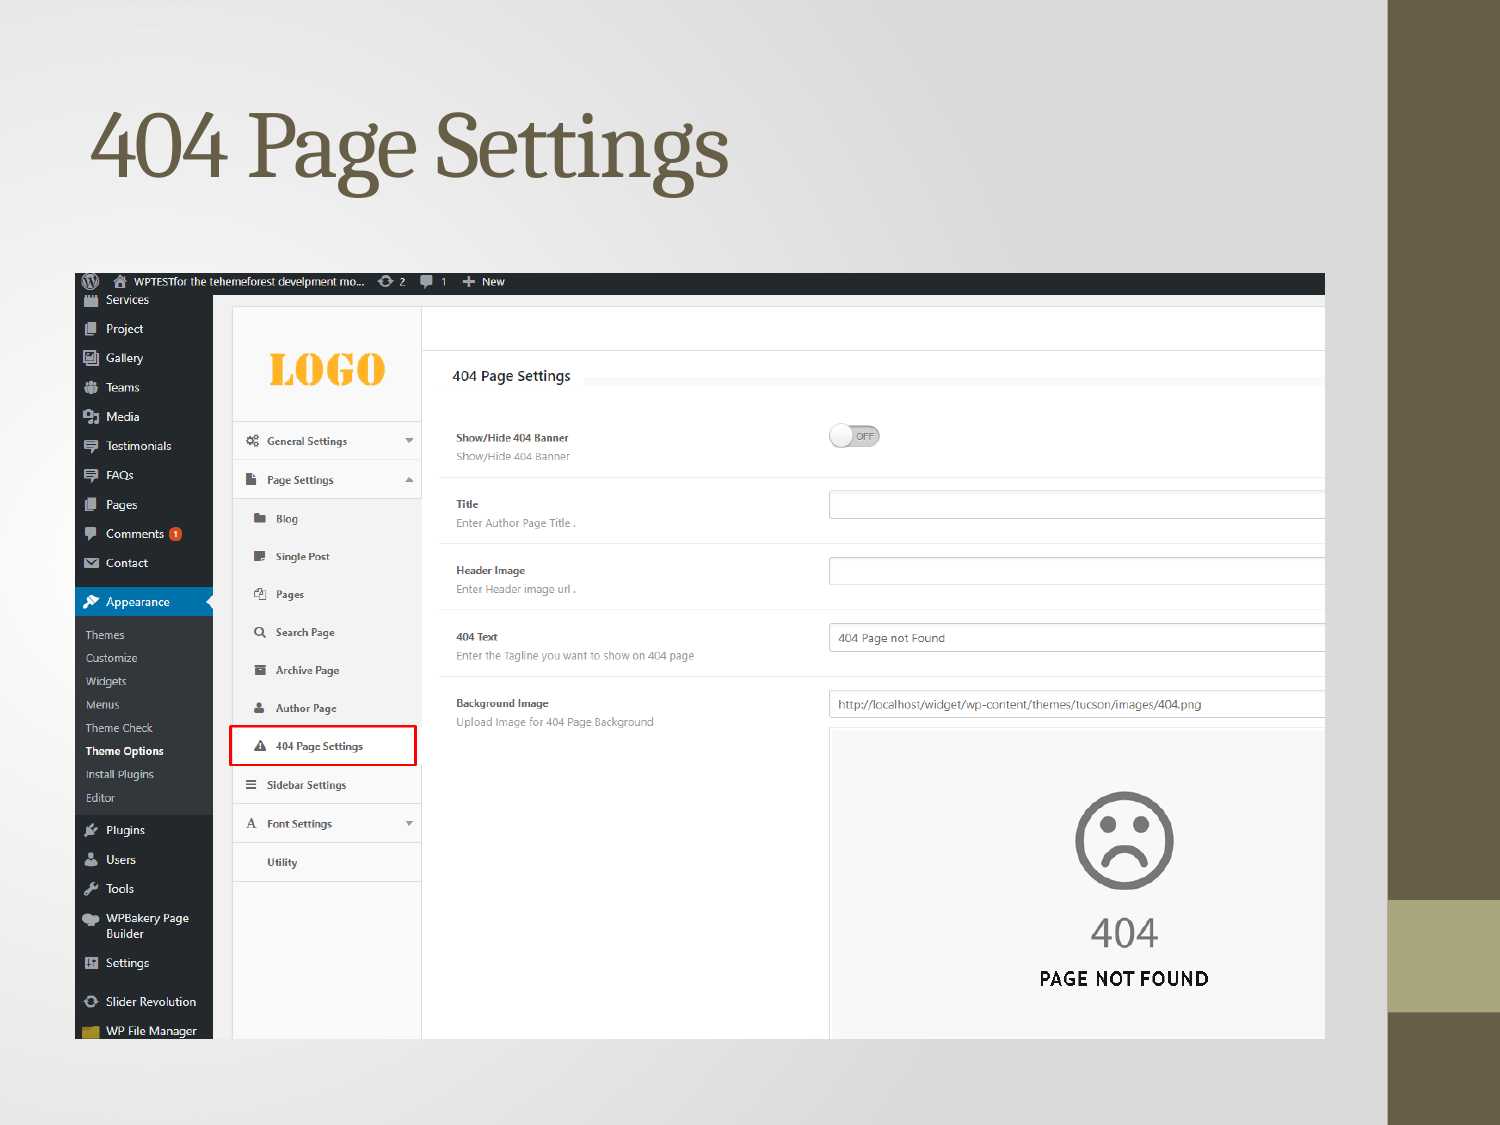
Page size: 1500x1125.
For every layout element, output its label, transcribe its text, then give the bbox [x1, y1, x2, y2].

title 404 Page Settings [75, 45, 1325, 233]
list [74, 273, 1326, 1040]
